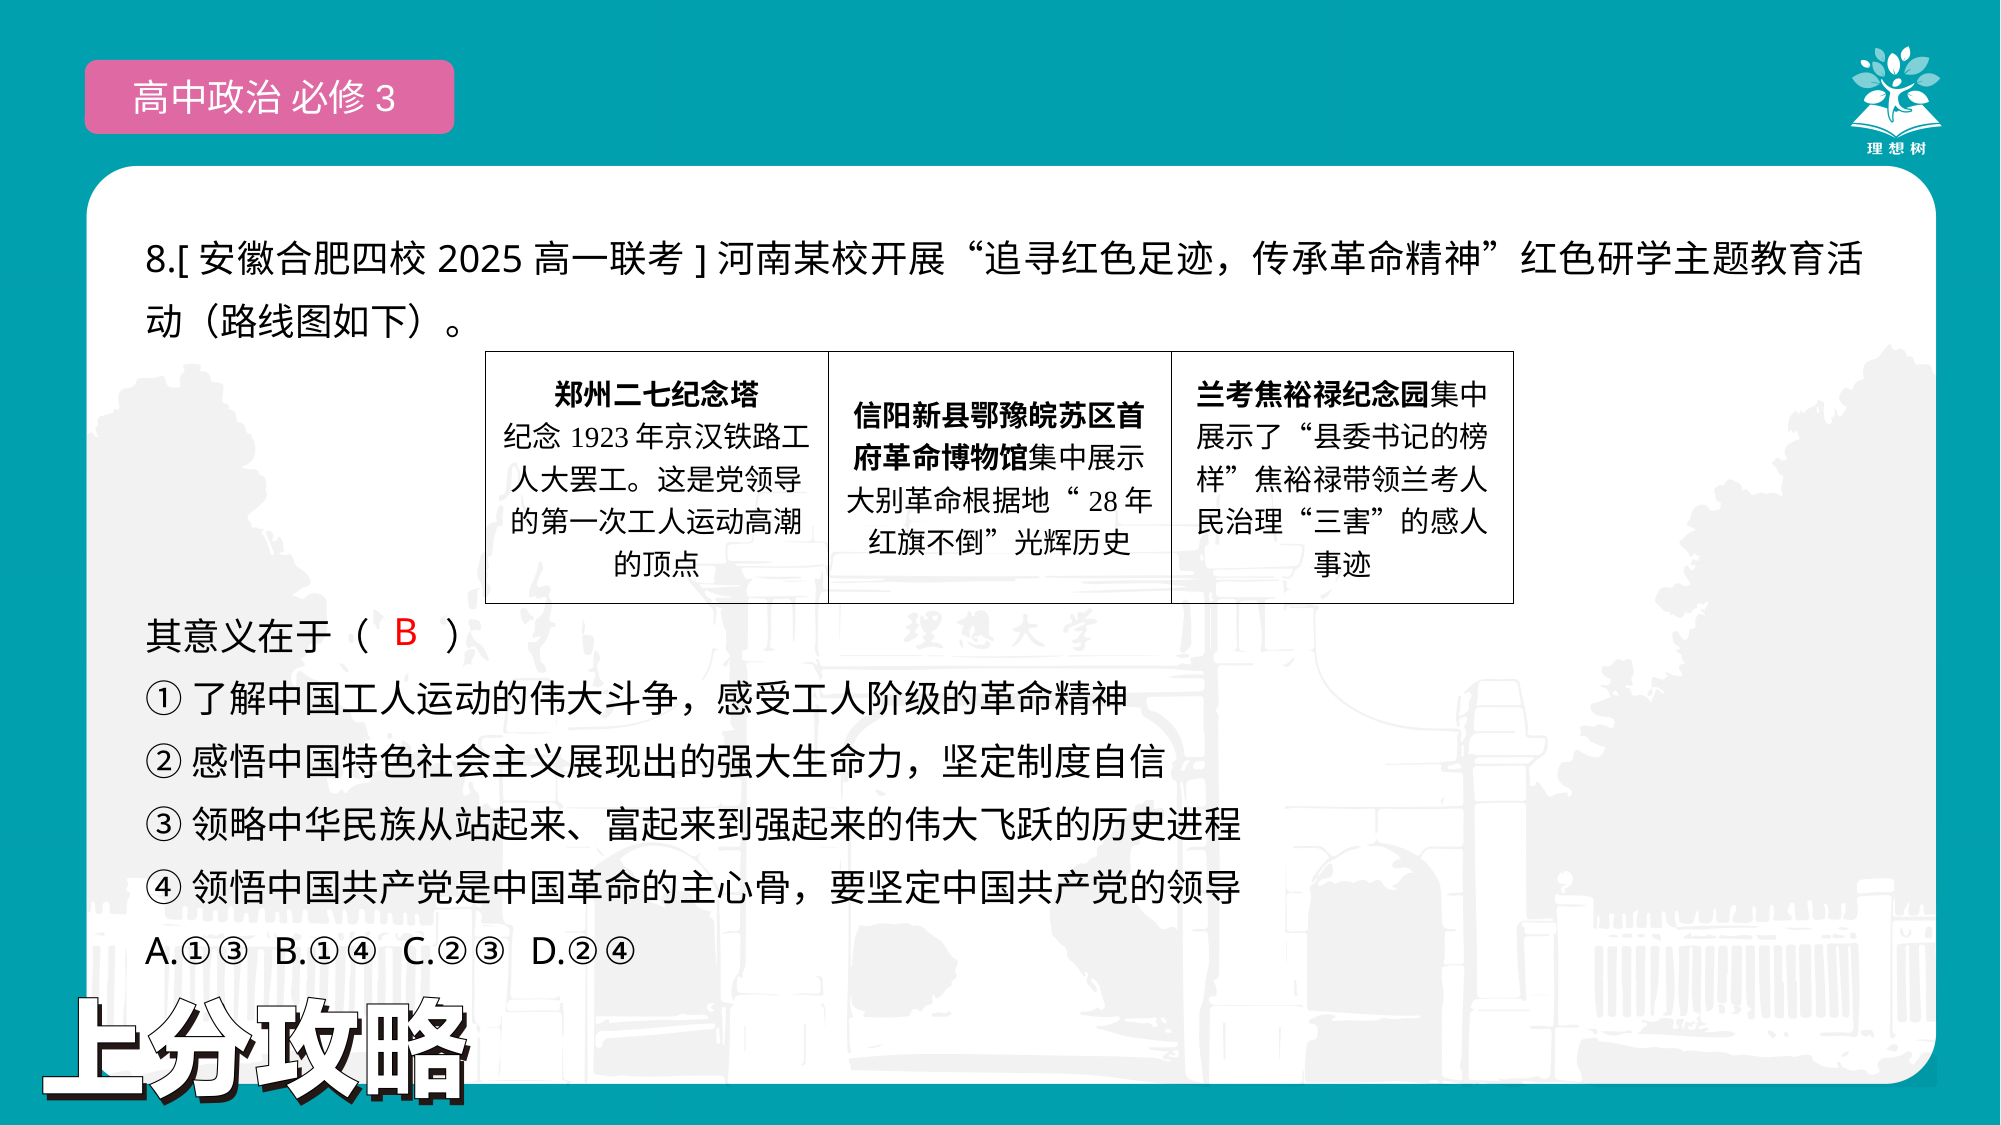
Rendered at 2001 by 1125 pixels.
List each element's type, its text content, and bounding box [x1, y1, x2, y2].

table_header 兰考焦裕禄纪念园集中展示了“县委书记的榜样”焦裕禄带领兰考人民治理“三害”的感人事迹 [1172, 352, 1513, 603]
text_box B [368, 578, 486, 661]
table_header 郑州二七纪念塔 纪念1923年京汉铁路工人大罢工。这是党领导的第一次工人运动高潮的顶点 [486, 352, 828, 603]
table_header 信阳新县鄂豫皖苏区首府革命博物馆集中展示大别革命根据地“28年红旗不倒”光辉历史 [829, 352, 1171, 603]
text_box 8.[安徽合肥四校2025高一联考]河南某校开展“追寻红色足迹，传承革命精神”红色研学主题教育活动（路线图如下）。 其意义在于（ ） ①了解中国工人运动的伟大斗争，感受工人阶级的革命精神 ②感悟中国特色社会主义展现出的强大生命力，坚定制度自信 ③领略中华民族从站起来、富起来到强起来的伟大飞跃的历史进程 ④领悟中国共产党是中国革命的主心骨，要坚定中国共产党的领导 A.①③ B.①④ C.②③ D.②④ [130, 209, 1880, 980]
picture [0, 0, 2001, 1125]
text_box 高中政治 必修3 [83, 58, 456, 135]
